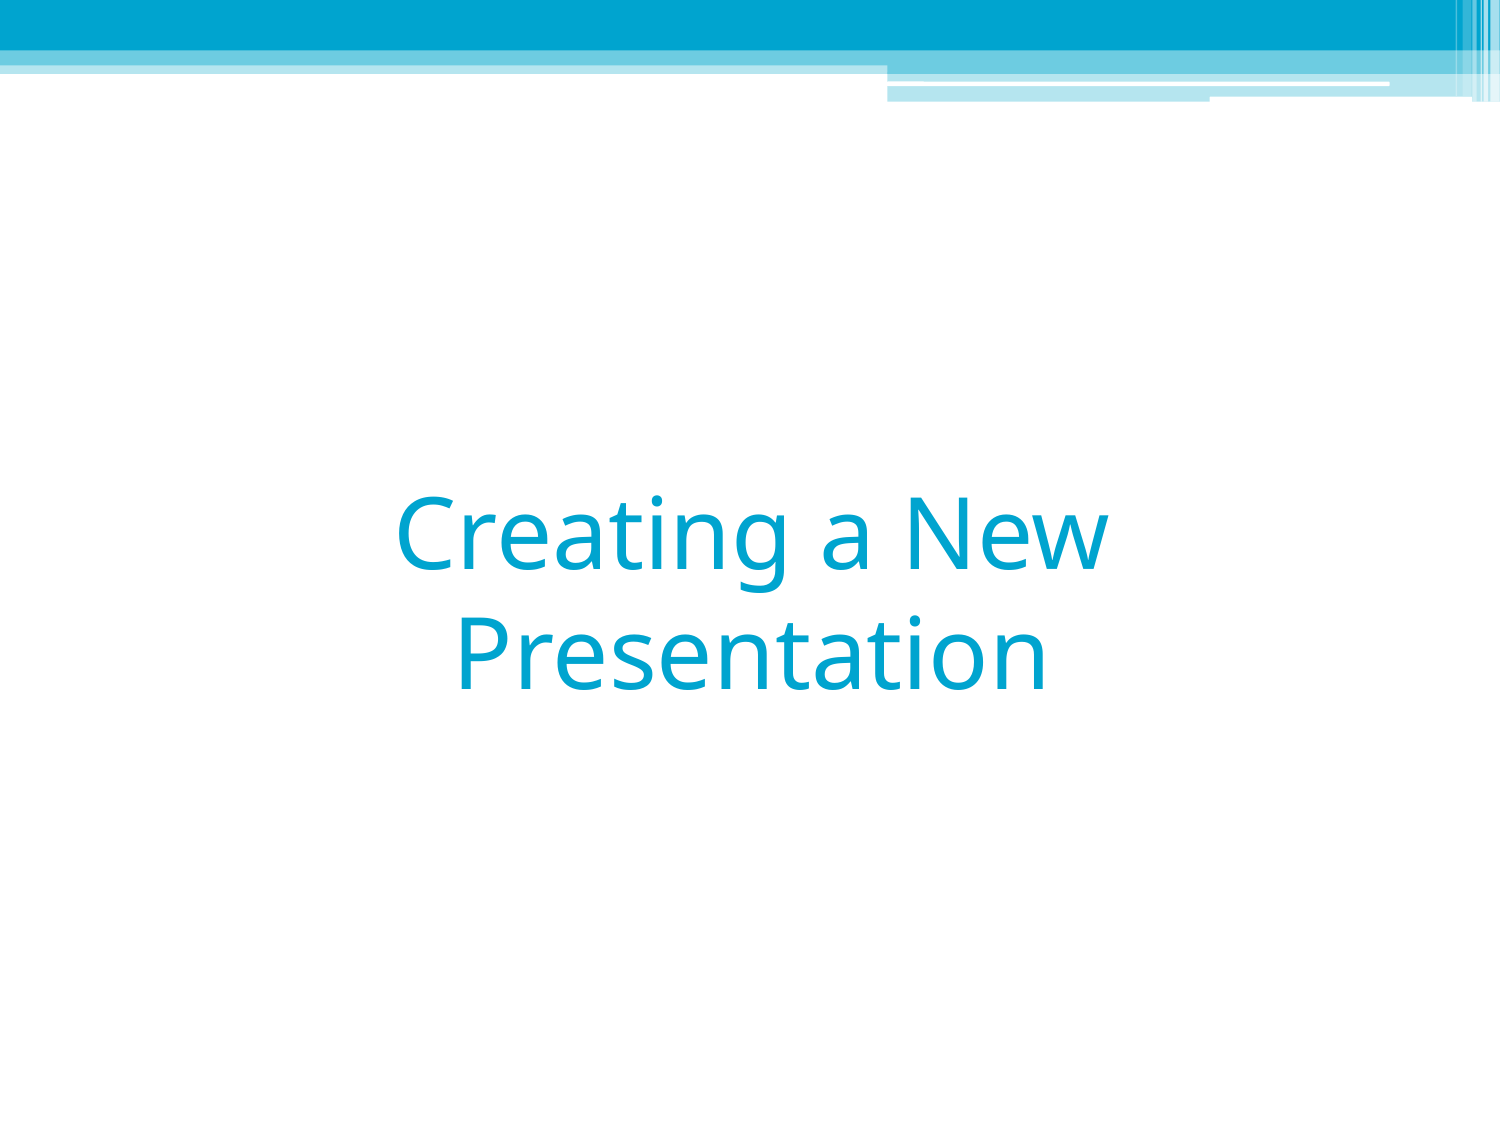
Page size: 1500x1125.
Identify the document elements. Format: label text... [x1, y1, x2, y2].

list Creating a New Presentation [75, 462, 1425, 775]
